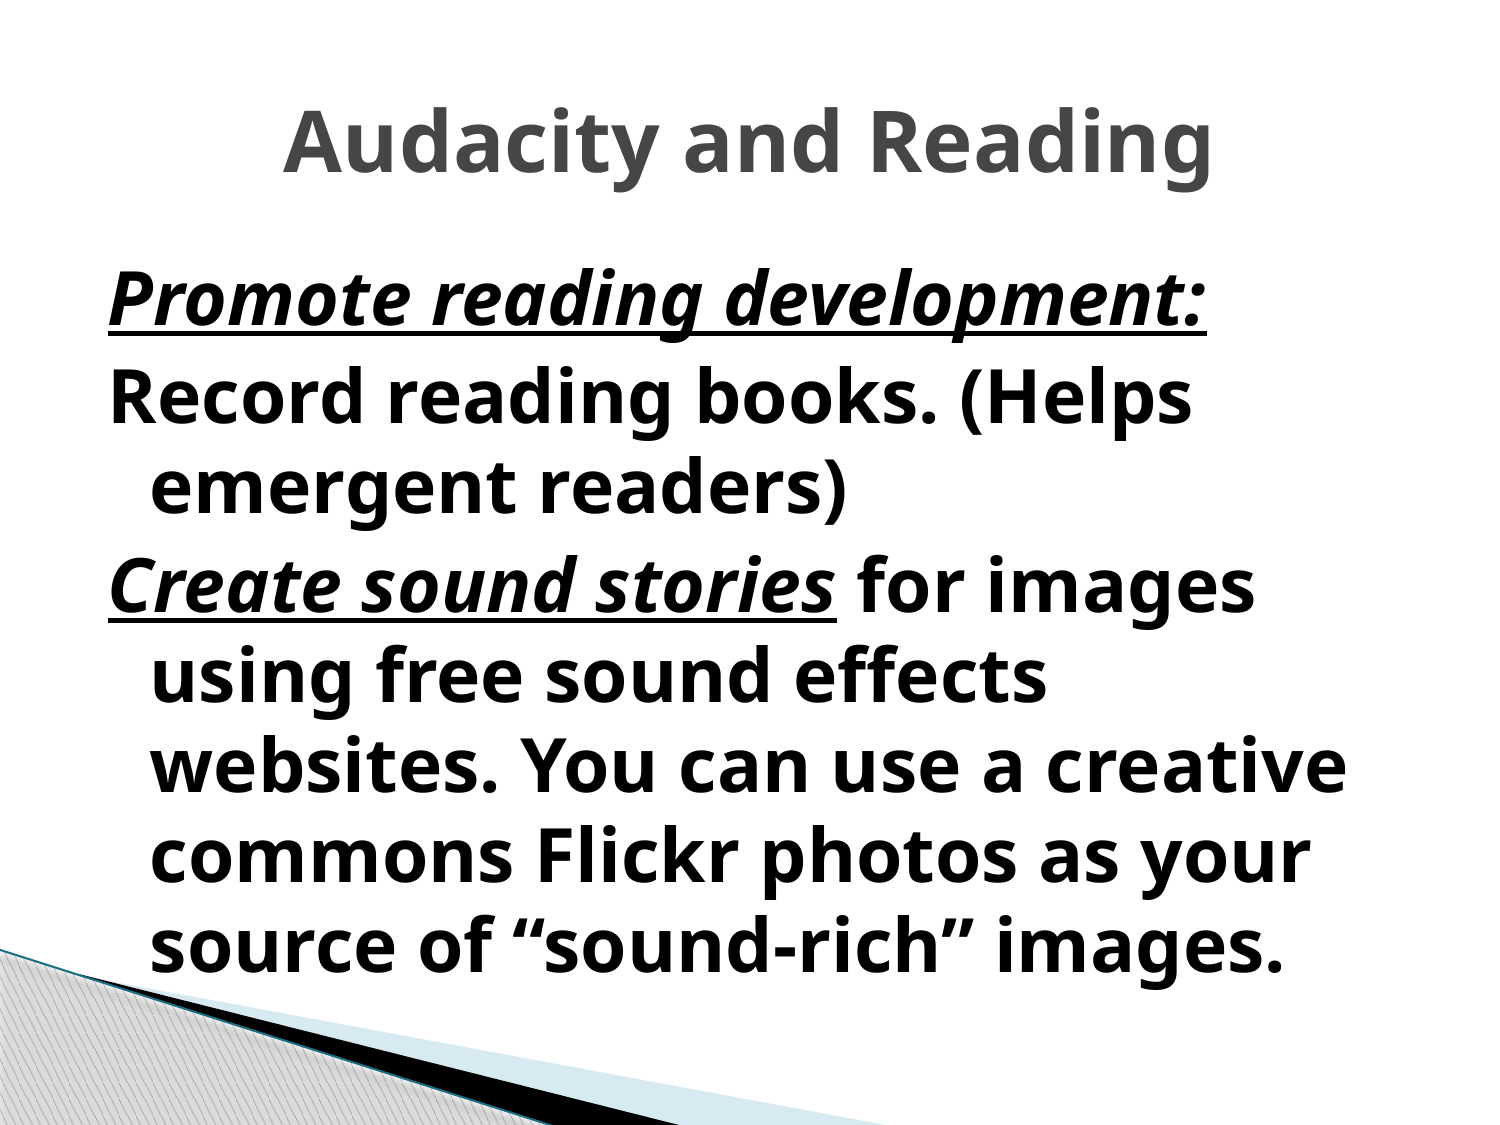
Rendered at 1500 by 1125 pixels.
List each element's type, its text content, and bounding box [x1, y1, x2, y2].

list Promote reading development: Record reading books. (Helps emergent readers) Create sound stories for images using free sound effects websites. You can use a creative commons Flickr photos as your source of “sound-rich” images. [74, 242, 1426, 986]
title Audacity and Reading [75, 45, 1425, 233]
